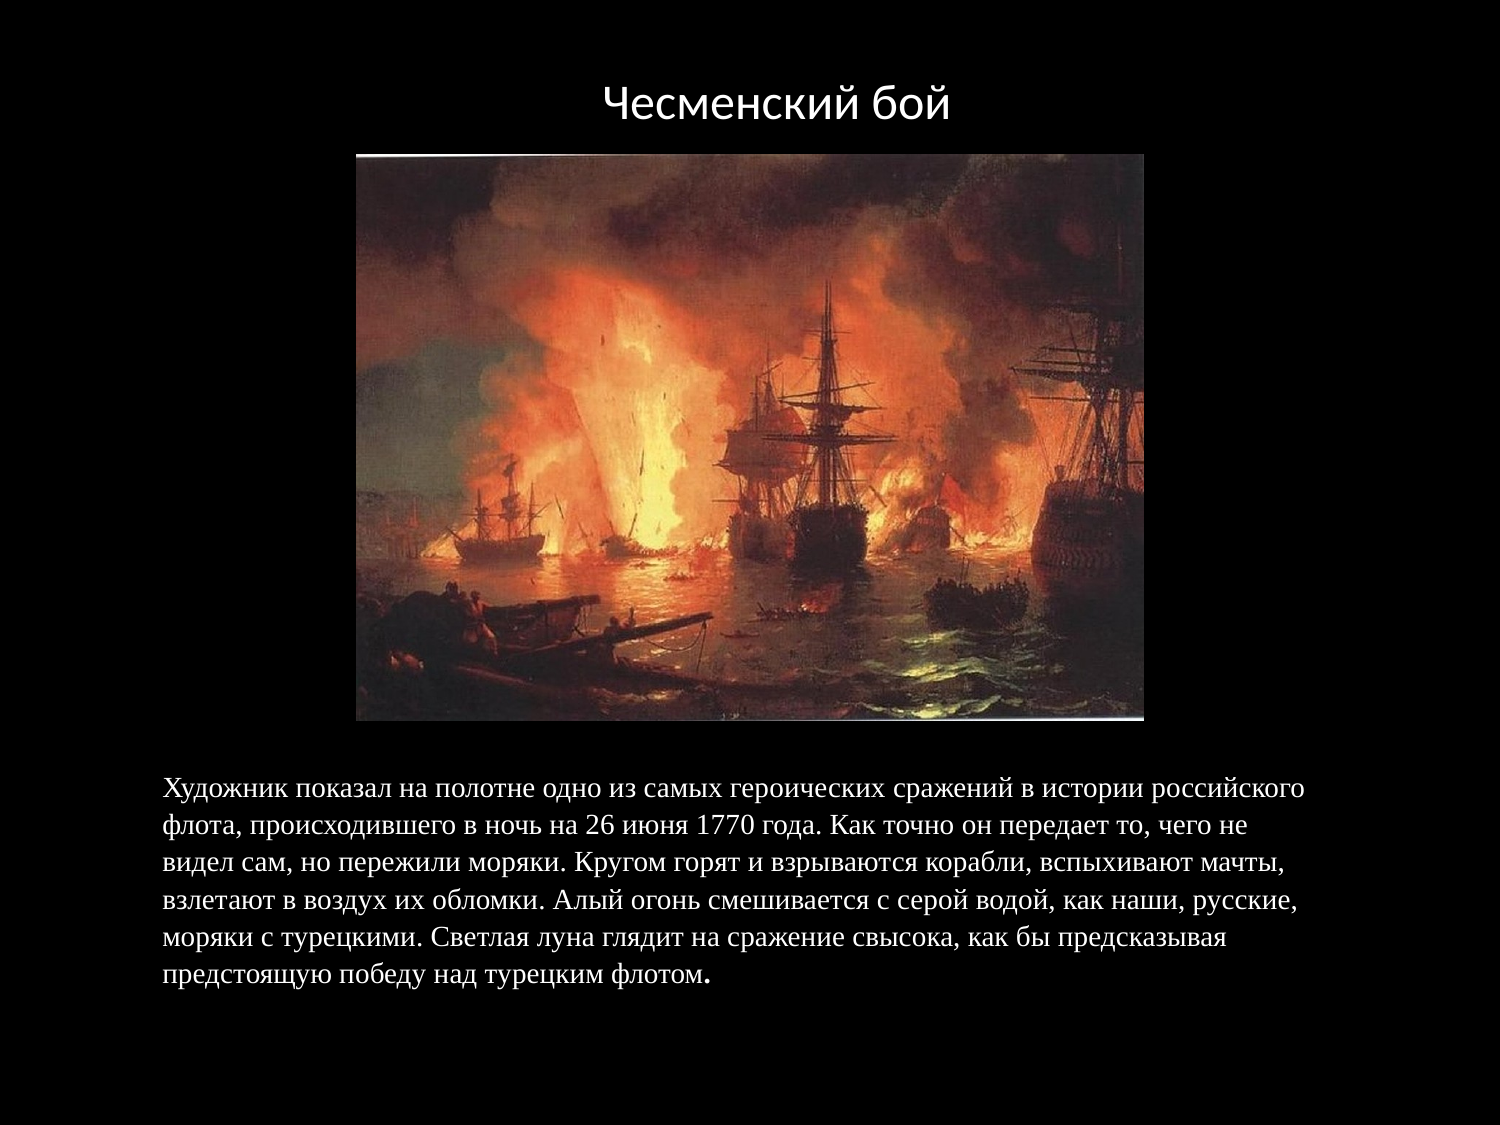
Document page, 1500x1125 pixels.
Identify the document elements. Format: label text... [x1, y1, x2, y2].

title Чесменский бой [566, 43, 988, 153]
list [356, 154, 1144, 722]
text_box Художник показал на полотне одно из самых героических сражений в истории российского флота, происходившего в ночь на 26 июня 1770 года. Как точно он передает то, чего не видел сам, но пережили моряки. Кругом горят и взрываются корабли, вспыхивают мачты, взлетают в воздух их обломки. Алый огонь смешивается с серой водой, как наши, русские, моряки с турецкими. Светлая луна глядит на сражение свысока, как бы предсказывая предстоящую победу над турецким флотом. [147, 758, 1341, 998]
